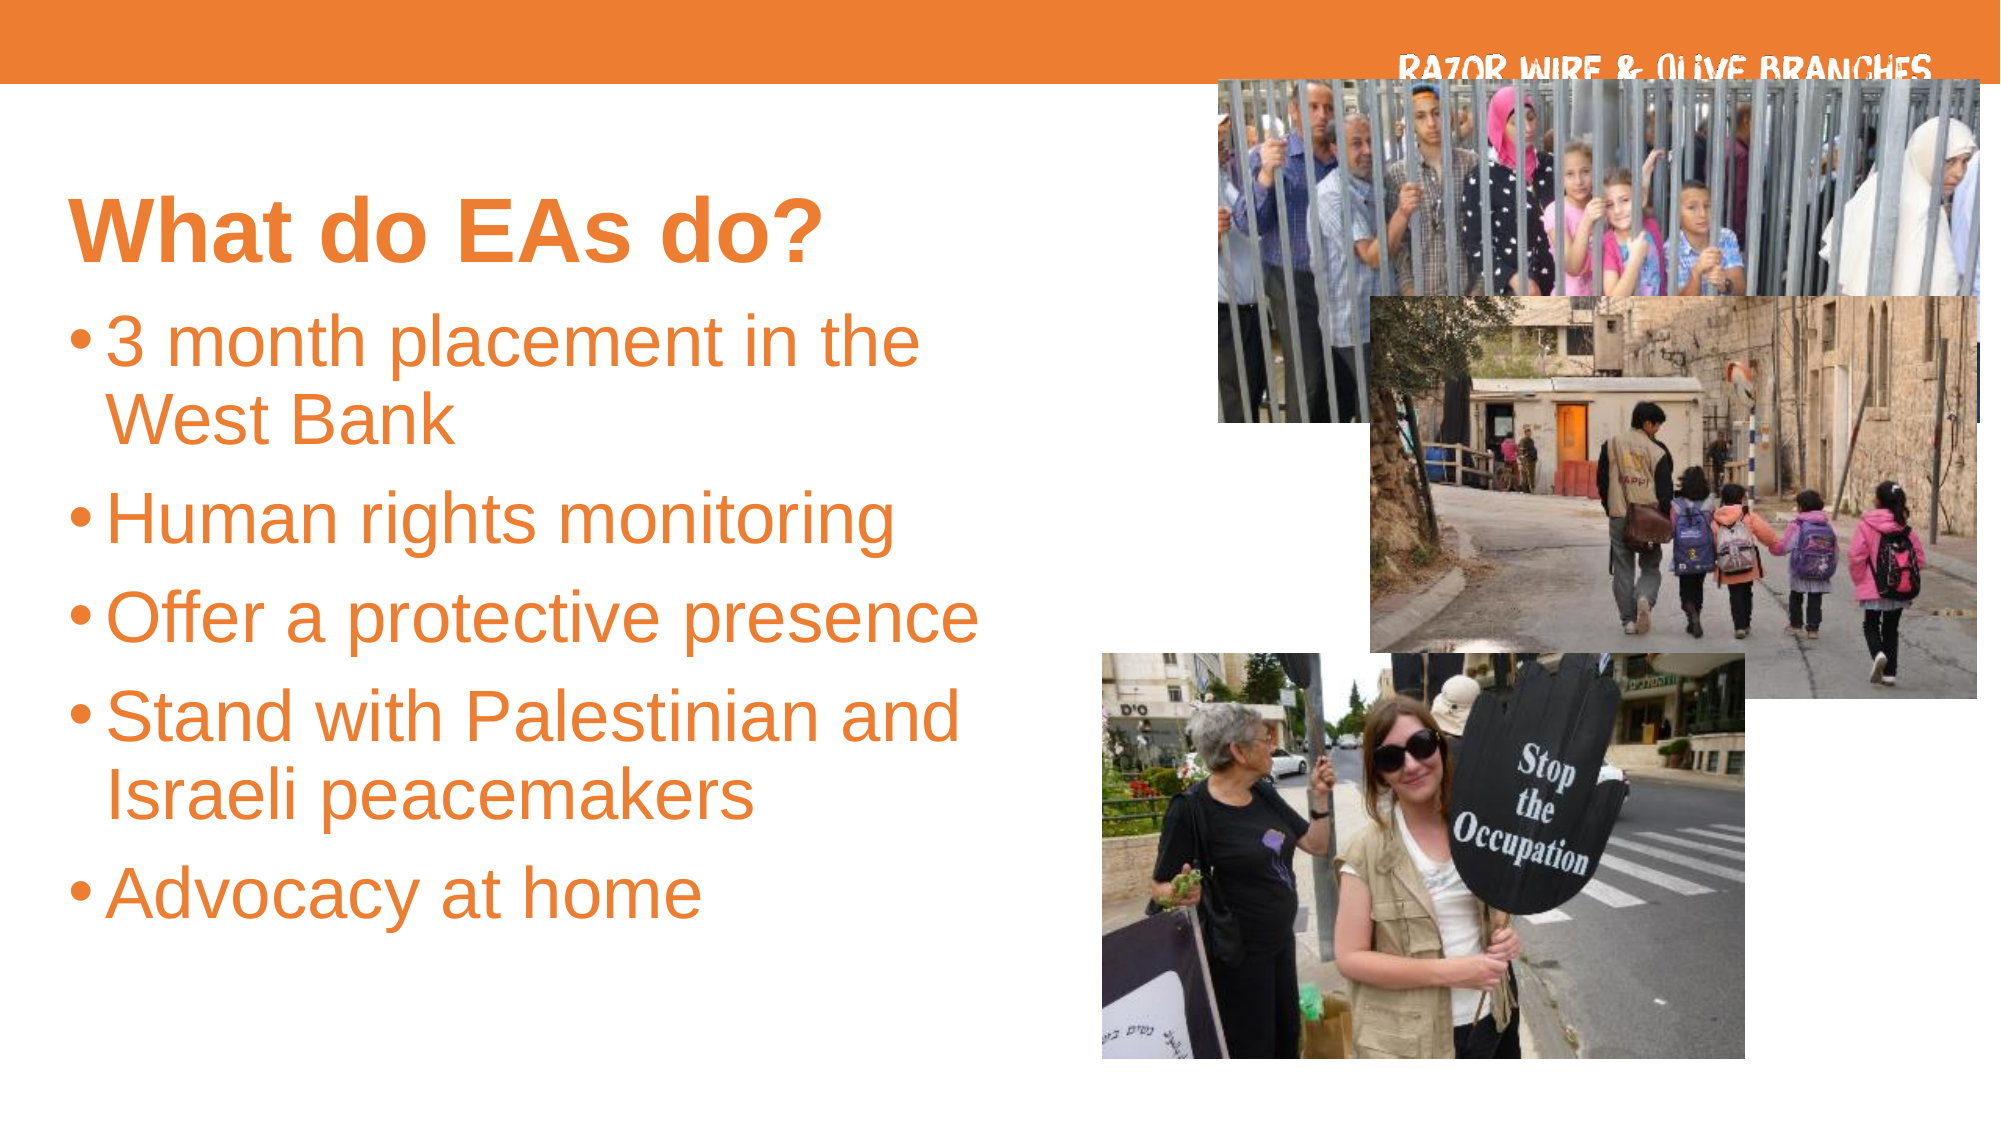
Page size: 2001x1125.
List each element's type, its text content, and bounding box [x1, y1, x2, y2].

picture [1102, 79, 1980, 1059]
list 3 month placement in the West Bank Human rights monitoring Offer a protective presence Stand with Palestinian and Israeli peacemakers Advocacy at home [53, 296, 1021, 1011]
title What do EAs do? [53, 123, 1218, 342]
